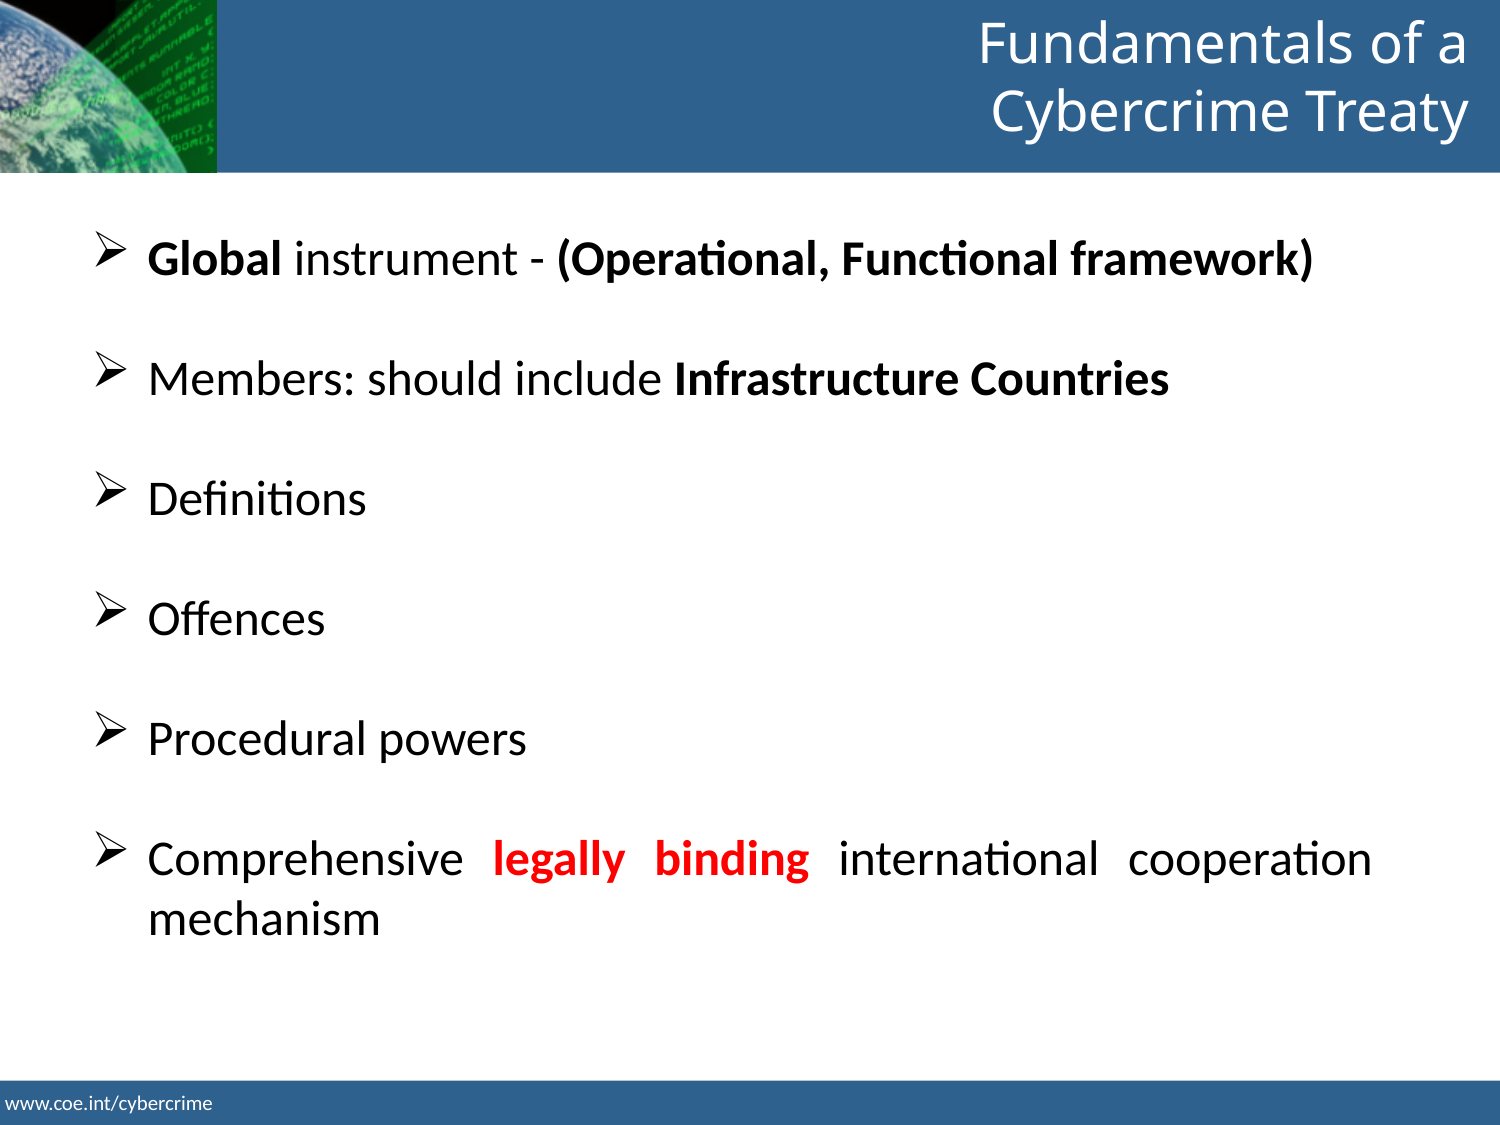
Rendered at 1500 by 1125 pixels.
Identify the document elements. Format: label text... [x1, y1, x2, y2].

picture [0, 0, 217, 173]
text_box Fundamentals of a Cybercrime Treaty [231, 0, 1484, 150]
text_box Global instrument - (Operational, Functional framework) Members: should include Infrastructure Countries Definitions Offences Procedural powers Comprehensive legally binding international cooperation mechanism [76, 217, 1388, 953]
